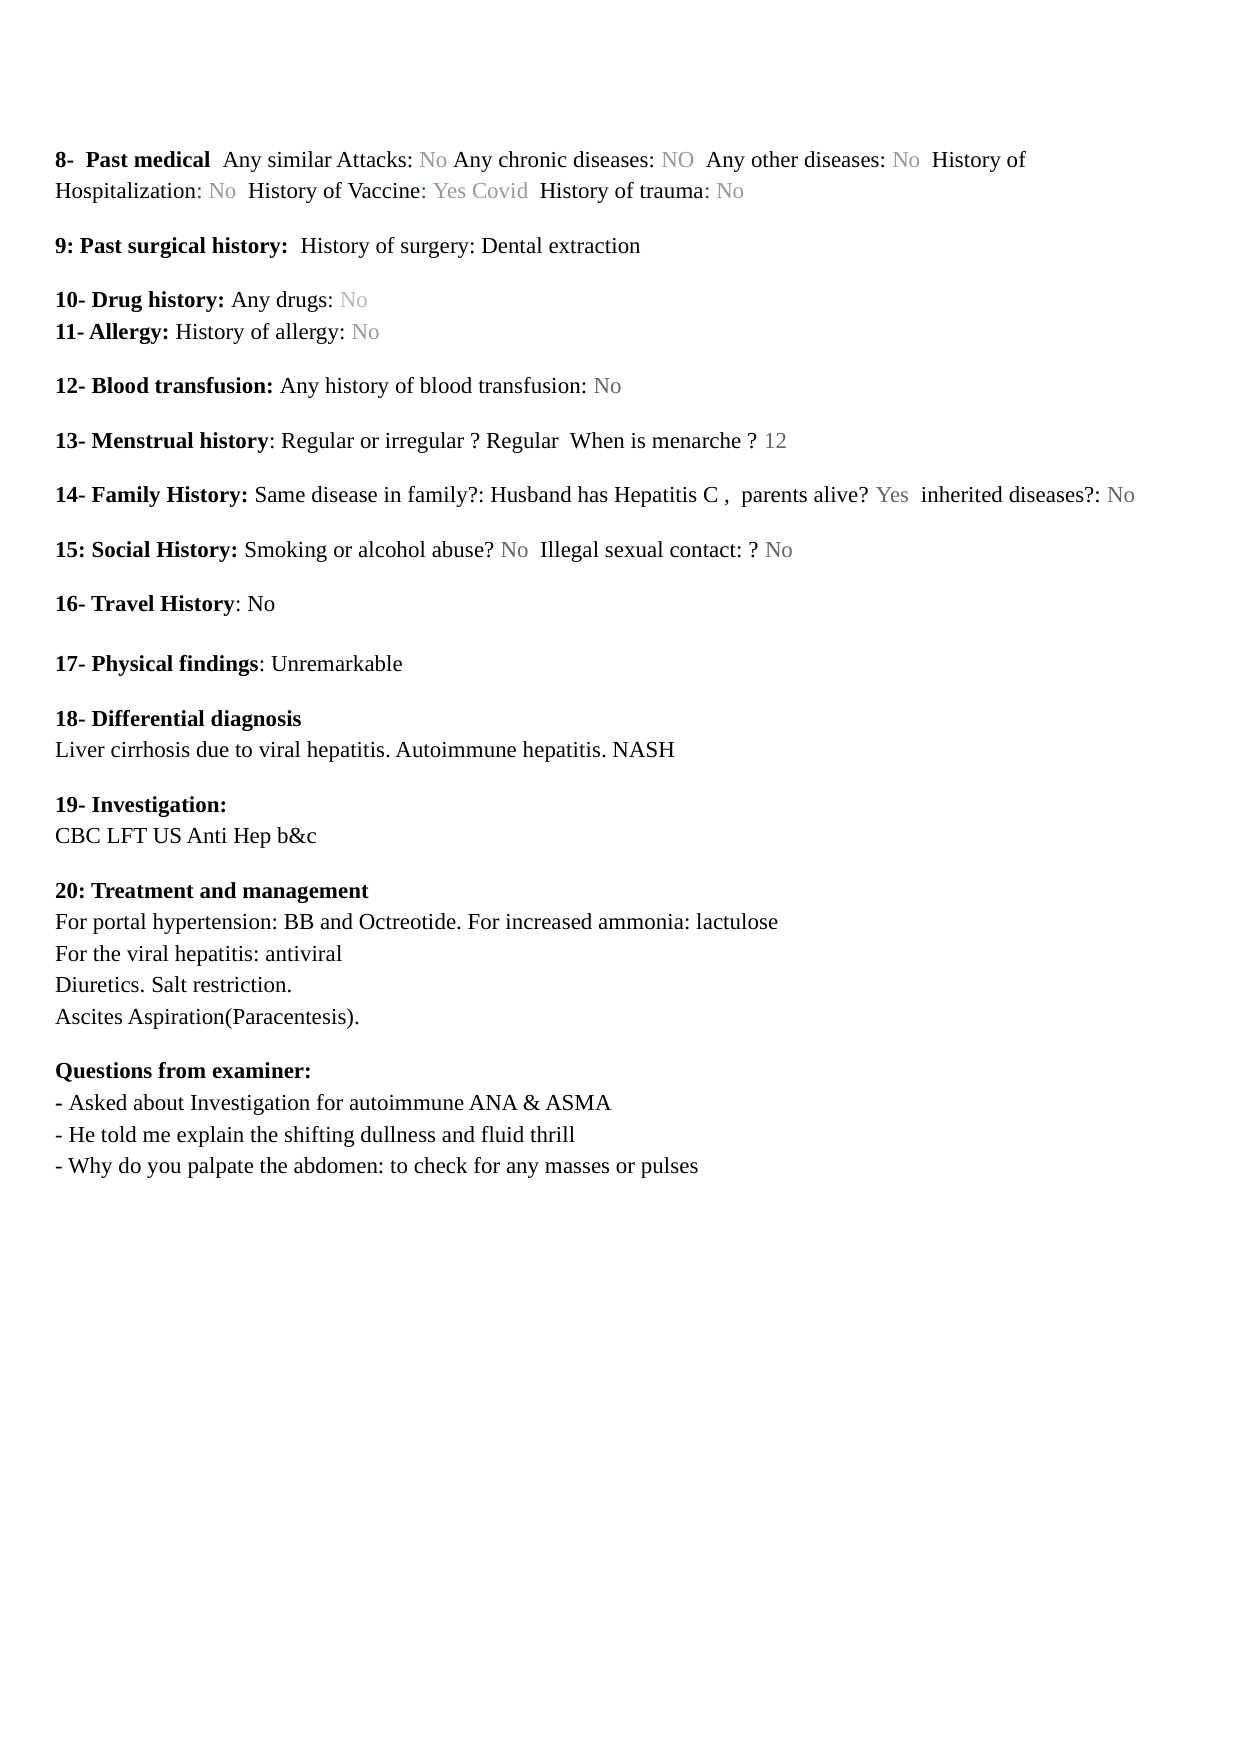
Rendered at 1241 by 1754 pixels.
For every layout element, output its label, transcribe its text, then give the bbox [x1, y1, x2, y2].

text_box 8- Past medical Any similar Attacks: No Any chronic diseases: NO Any other diseases: No History of Hospitalization: No History of Vaccine: Yes Covid History of trauma: No 9: Past surgical history: History of surgery: Dental extraction 10- Drug history: Any drugs: No 11- Allergy: History of allergy: No 12- Blood transfusion: Any history of blood transfusion: No 13- Menstrual history: Regular or irregular ? Regular When is menarche ? 12 14- Family History: Same disease in family?: Husband has Hepatitis C , parents alive? Yes inherited diseases?: No 15: Social History: Smoking or alcohol abuse? No Illegal sexual contact: ? No 16- Travel History: No 17- Physical findings: Unremarkable 18- Differential diagnosis Liver cirrhosis due to viral hepatitis. Autoimmune hepatitis. NASH 19- Investigation: CBC LFT US Anti Hep b&c 20: Treatment and management For portal hypertension: BB and Octreotide. For increased ammonia: lactulose For the viral hepatitis: antiviral Diuretics. Salt restriction. Ascites Aspiration(Paracentesis). Questions from examiner: - Asked about Investigation for autoimmune ANA & ASMA - He told me explain the shifting dullness and fluid thrill - Why do you palpate the abdomen: to check for any masses or pulses [34, 99, 1189, 1682]
